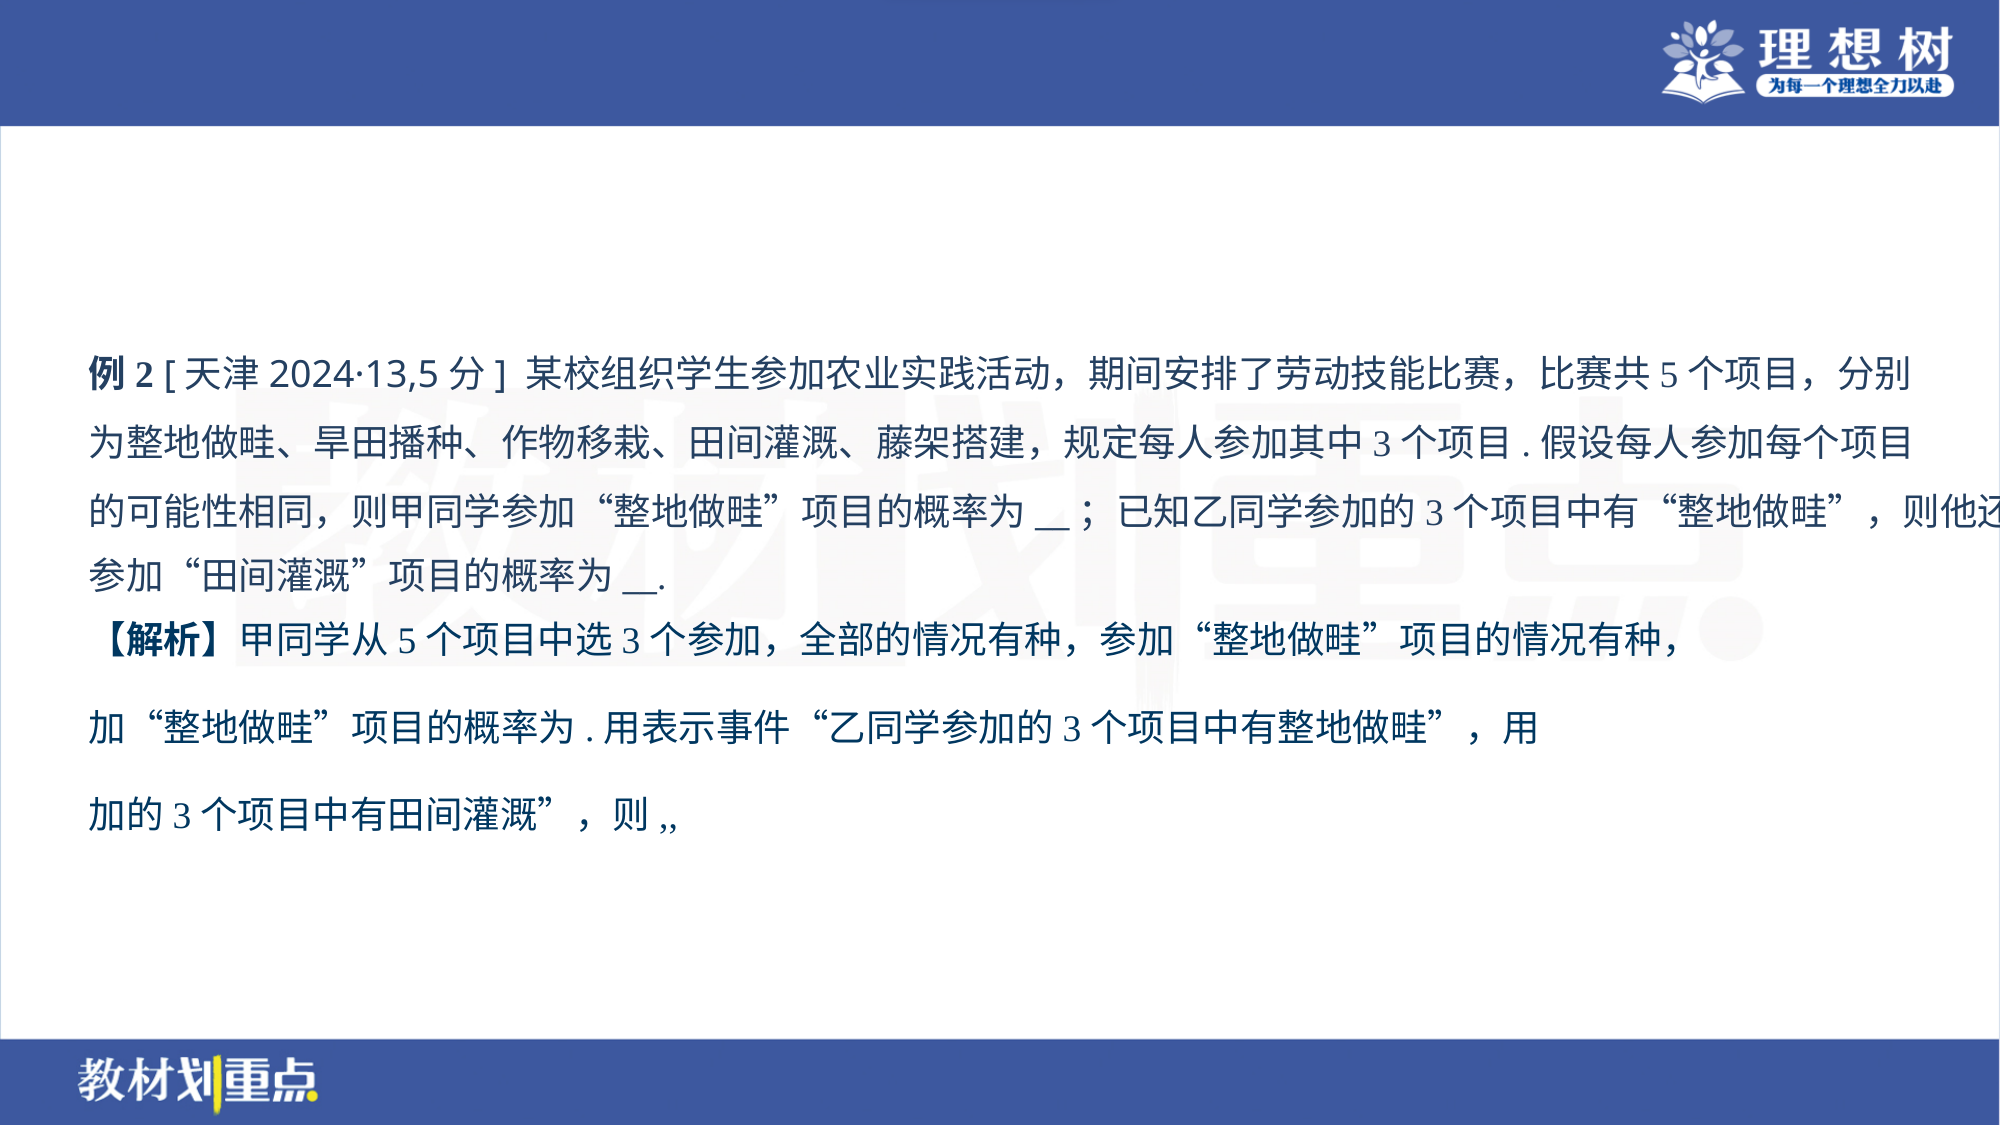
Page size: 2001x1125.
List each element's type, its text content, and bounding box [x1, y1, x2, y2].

picture [0, 0, 2000, 1125]
text_box 例2 [天津2024·13,5分] 某校组织学生参加农业实践活动，期间安排了劳动技能比赛，比赛共5个项目，分别 为整地做畦、旱田播种、作物移栽、田间灌溉、藤架搭建，规定每人参加其中3个项目.假设每人参加每个项目 的可能性相同，则甲同学参加“整地做畦”项目的概率为__；已知乙同学参加的3个项目中有“整地做畦”，则他还 参加“田间灌溉”项目的概率为__. [88, 326, 1911, 591]
